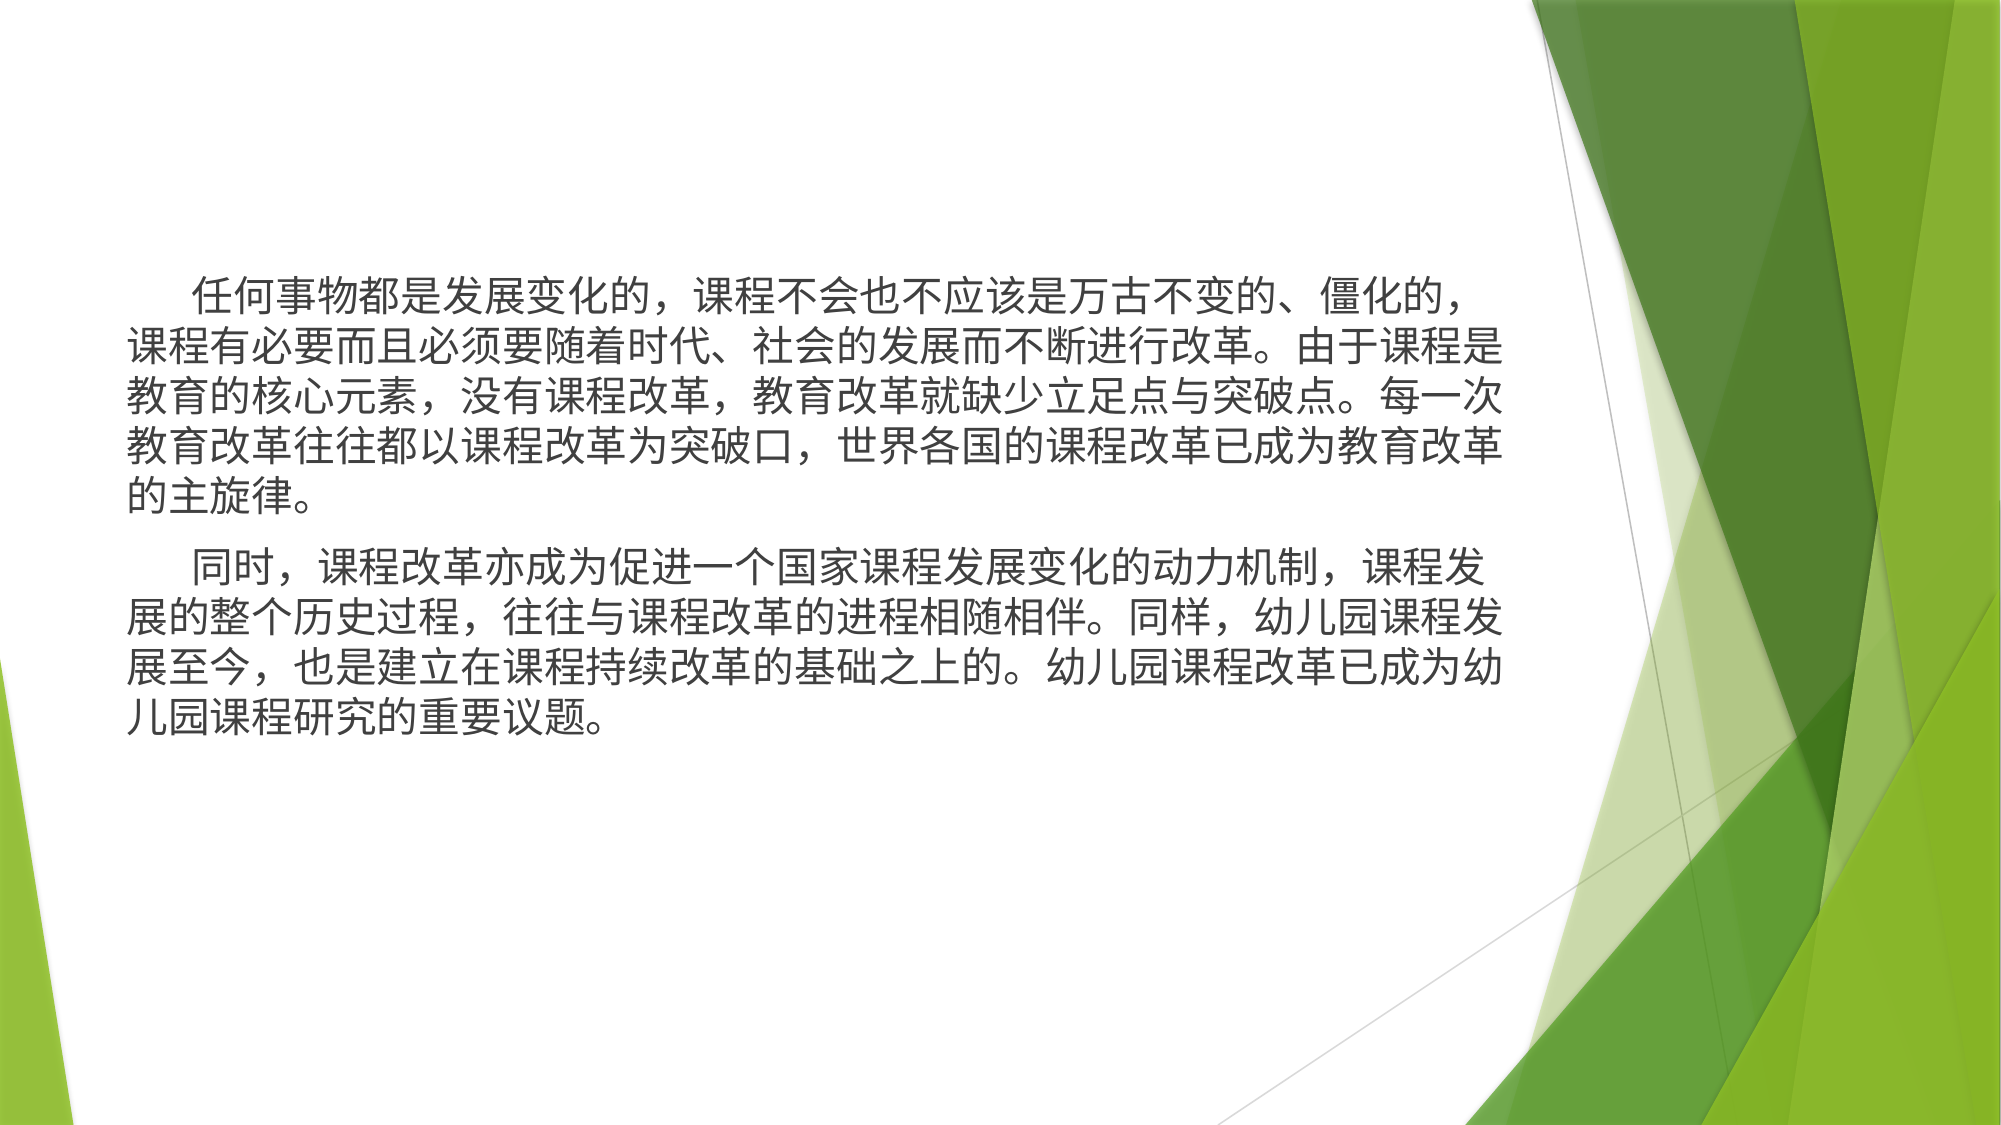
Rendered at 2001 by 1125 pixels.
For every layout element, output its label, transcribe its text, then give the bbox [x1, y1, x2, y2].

list 任何事物都是发展变化的，课程不会也不应该是万古不变的、僵化的，课程有必要而且必须要随着时代、社会的发展而不断进行改革。由于课程是教育的核心元素，没有课程改革，教育改革就缺少立足点与突破点。每一次教育改革往往都以课程改革为突破口，世界各国的课程改革已成为教育改革的主旋律。 同时，课程改革亦成为促进一个国家课程发展变化的动力机制，课程发展的整个历史过程，往往与课程改革的进程相随相伴。同样，幼儿园课程发展至今，也是建立在课程持续改革的基础之上的。幼儿园课程改革已成为幼儿园课程研究的重要议题。 [111, 261, 1522, 806]
